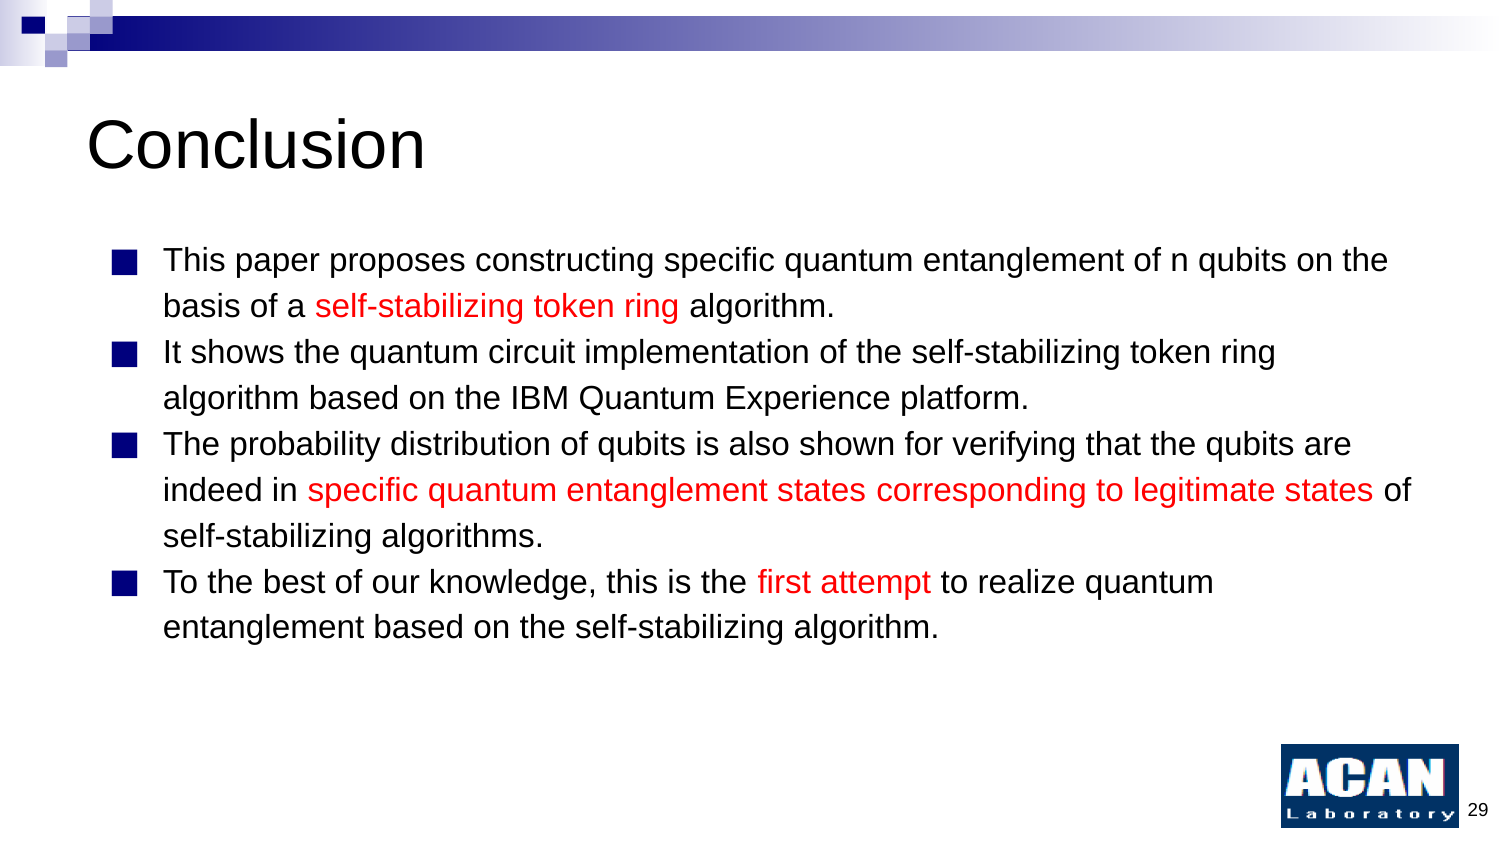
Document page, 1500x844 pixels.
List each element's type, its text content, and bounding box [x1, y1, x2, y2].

text_box This paper proposes constructing specific quantum entanglement of n qubits on the basis of a self-stabilizing token ring algorithm. It shows the quantum circuit implementation of the self-stabilizing token ring algorithm based on the IBM Quantum Experience platform. The probability distribution of qubits is also shown for verifying that the qubits are indeed in specific quantum entanglement states corresponding to legitimate states of self-stabilizing algorithms. To the best of our knowledge, this is the first attempt to realize quantum entanglement based on the self-stabilizing algorithm. [76, 226, 1435, 732]
title Conclusion [75, 56, 1425, 226]
picture [1281, 744, 1459, 796]
slide_number 29 [1149, 796, 1500, 827]
